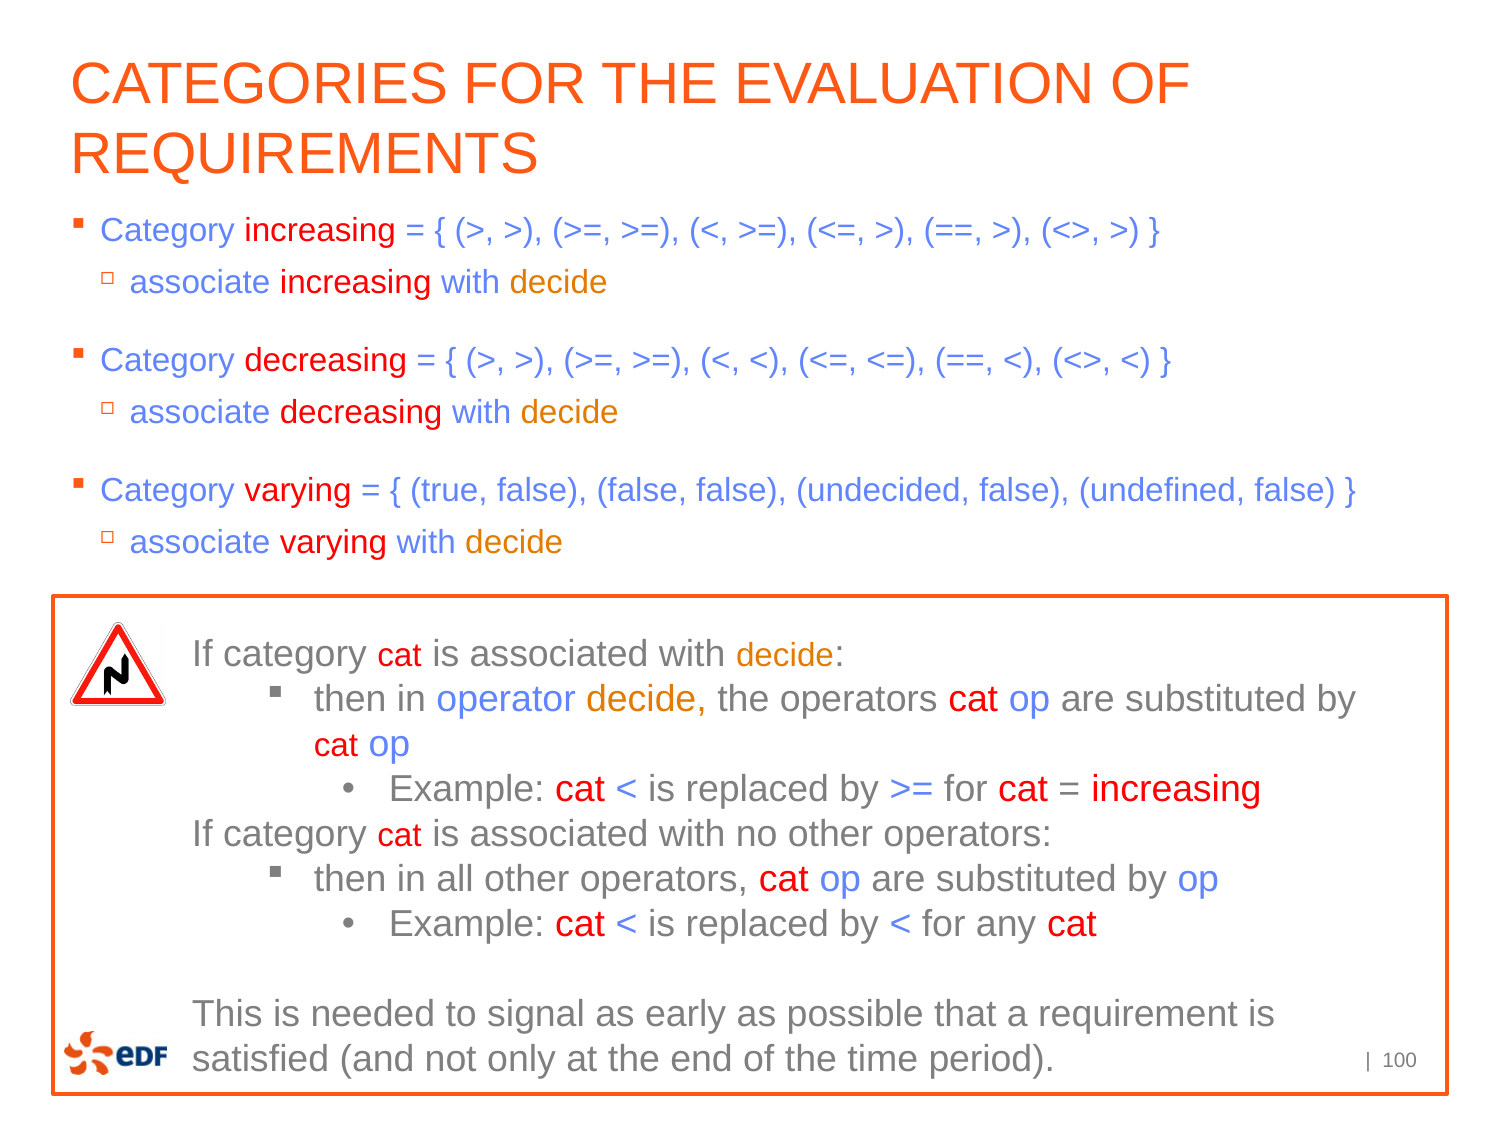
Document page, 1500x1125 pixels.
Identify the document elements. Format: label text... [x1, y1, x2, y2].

list Category increasing = { (>, >), (>=, >=), (<, >=), (<=, >), (==, >), (<>, >) } associate increasing with decide Category decreasing = { (>, >), (>=, >=), (<, <), (<=, <=), (==, <), (<>, <) } associate decreasing with decide Category varying = { (true, false), (false, false), (undecided, false), (undefined, false) } associate varying with decide [64, 208, 1436, 594]
title Categories for the evaluation of requirements [64, 45, 1436, 185]
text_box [52, 595, 1448, 1095]
